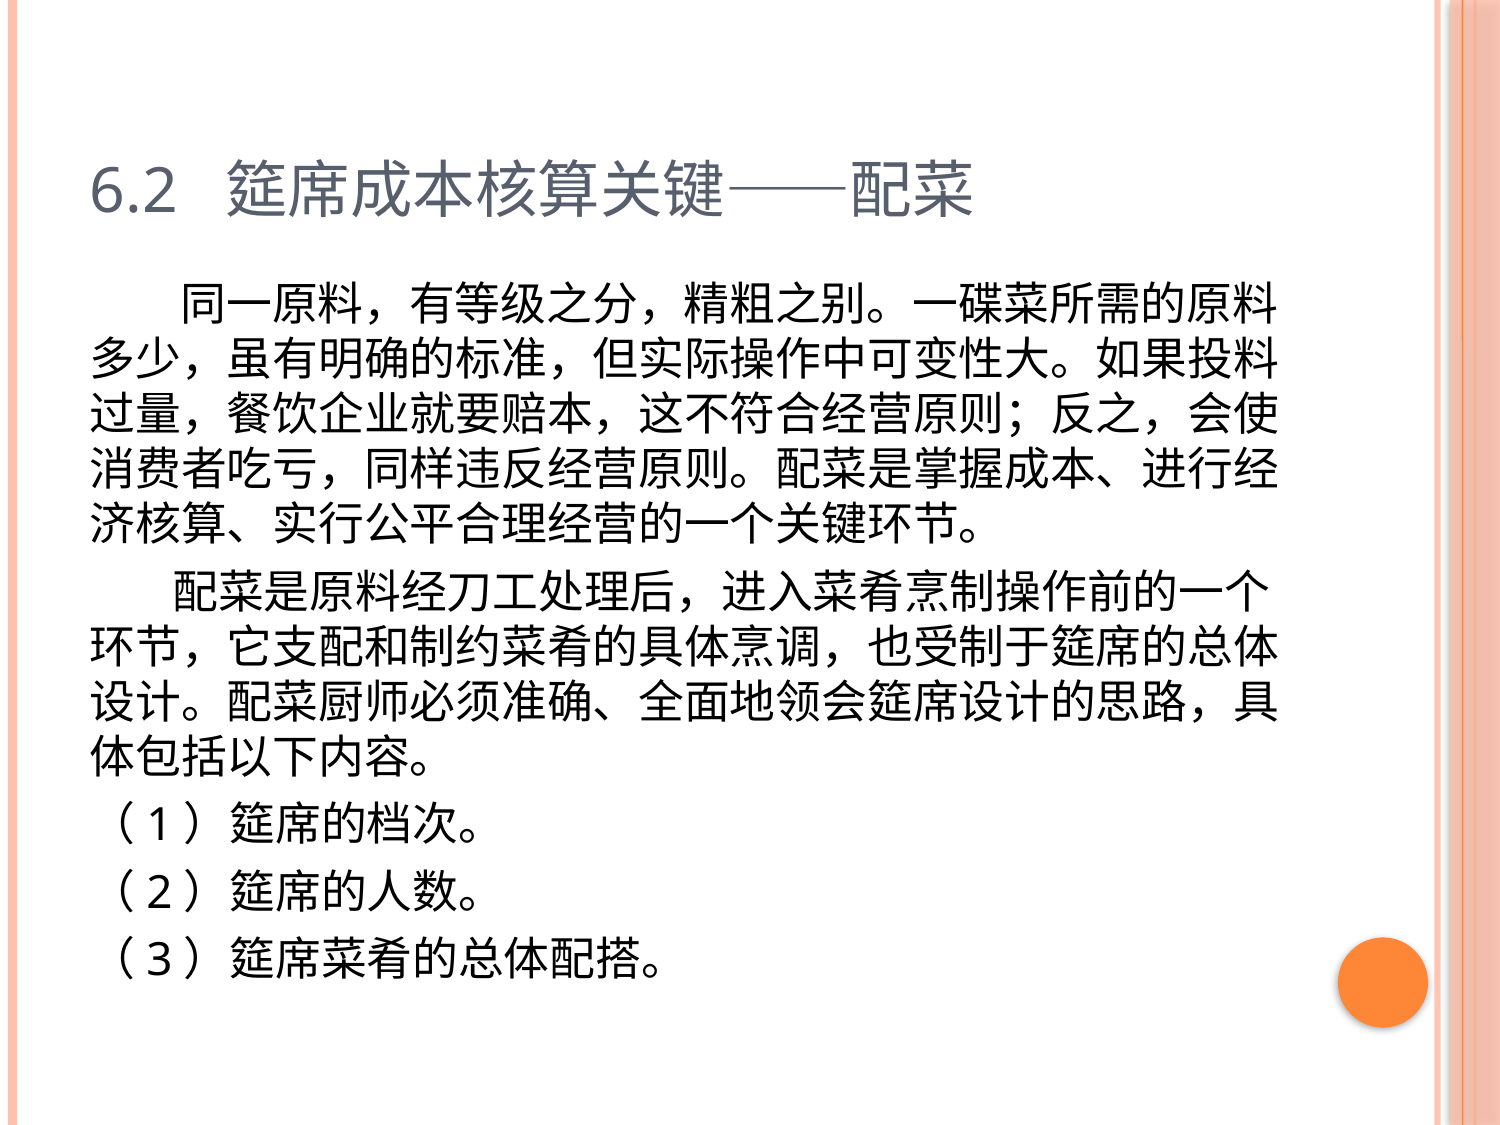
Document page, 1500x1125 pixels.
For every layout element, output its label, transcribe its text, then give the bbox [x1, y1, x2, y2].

list 同一原料，有等级之分，精粗之别。一碟菜所需的原料多少，虽有明确的标准，但实际操作中可变性大。如果投料过量，餐饮企业就要赔本，这不符合经营原则；反之，会使消费者吃亏，同样违反经营原则。配菜是掌握成本、进行经济核算、实行公平合理经营的一个关键环节。 配菜是原料经刀工处理后，进入菜肴烹制操作前的一个环节，它支配和制约菜肴的具体烹调，也受制于筵席的总体设计。配菜厨师必须准确、全面地领会筵席设计的思路，具体包括以下内容。 （1）筵席的档次。 （2）筵席的人数。 （3）筵席菜肴的总体配搭。 [74, 262, 1301, 1063]
title 6.2 筵席成本核算关键——配菜 [75, 45, 1300, 233]
